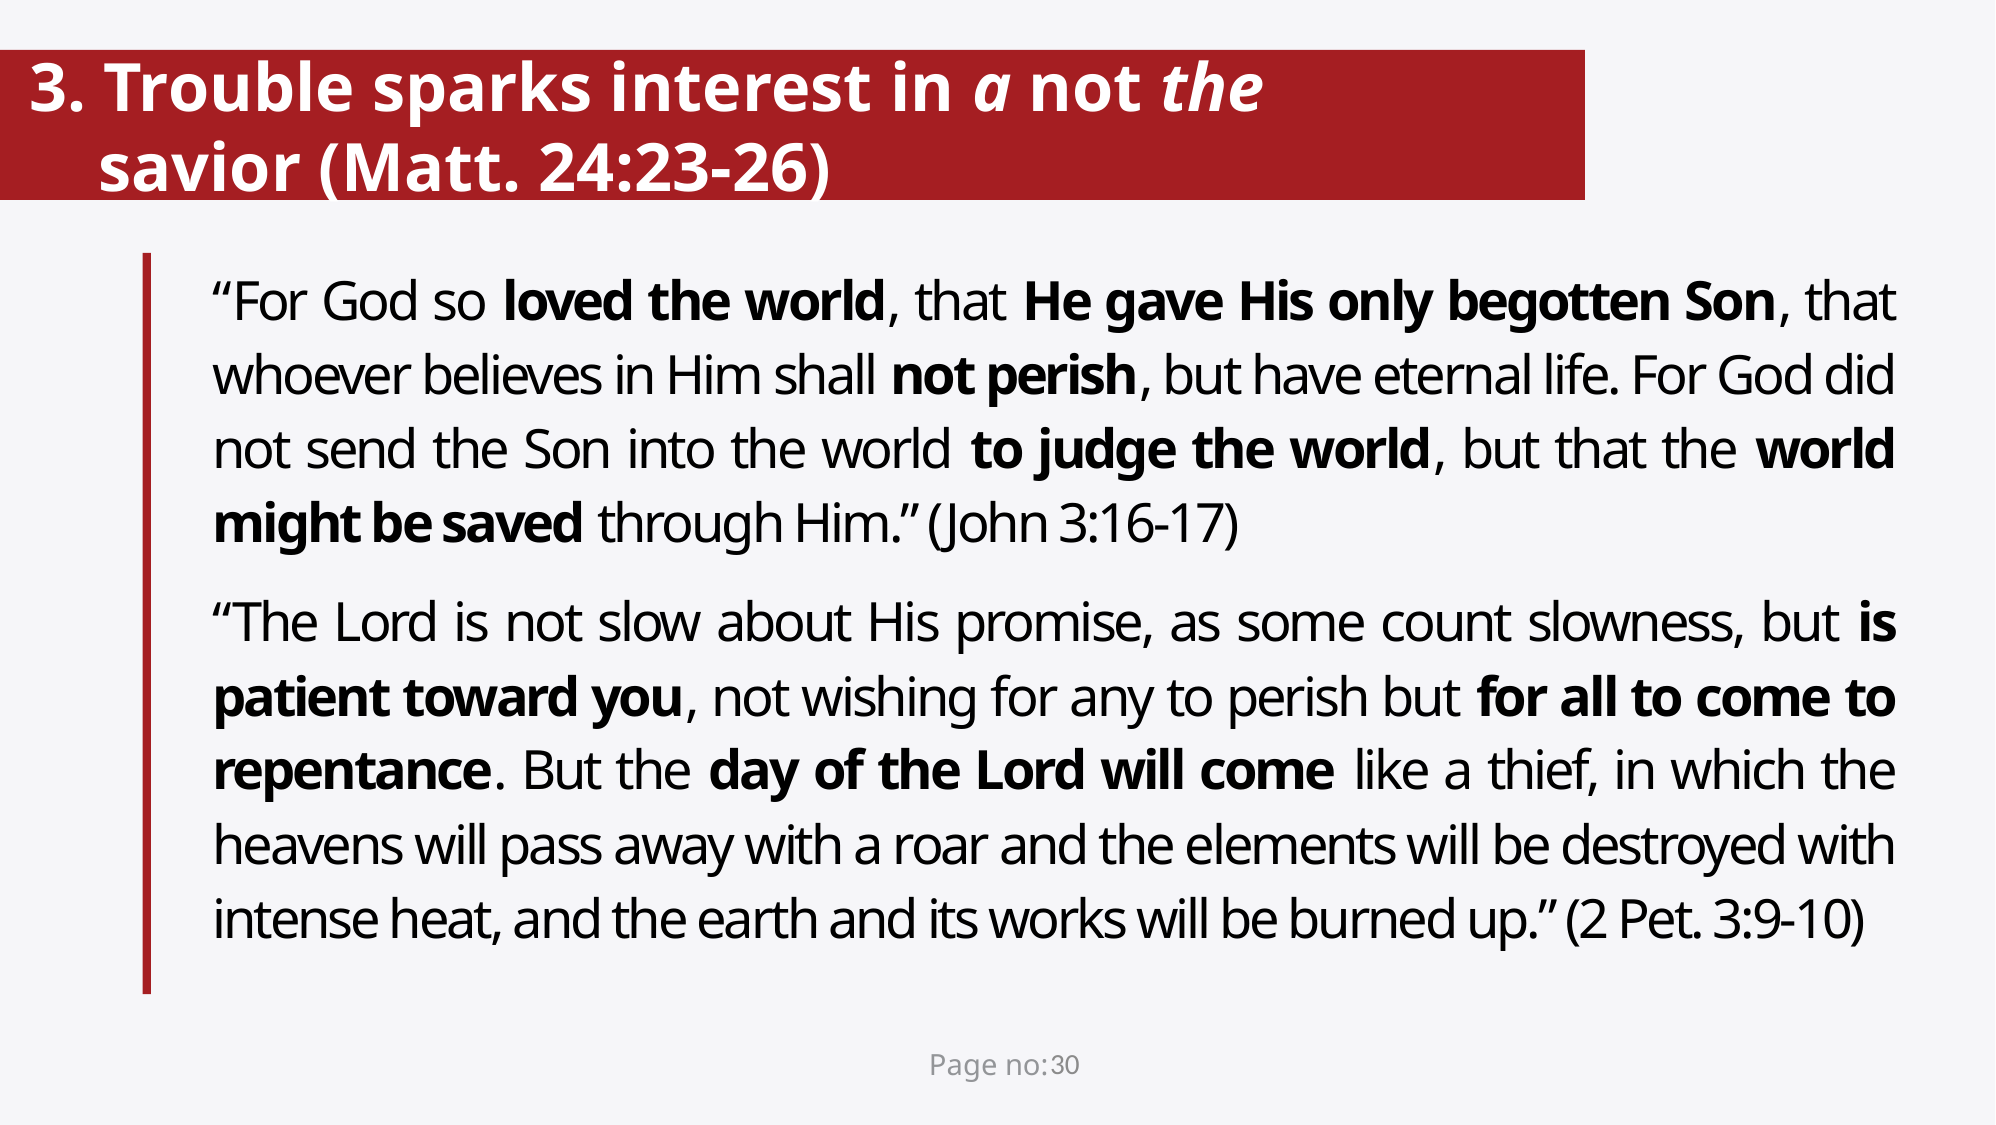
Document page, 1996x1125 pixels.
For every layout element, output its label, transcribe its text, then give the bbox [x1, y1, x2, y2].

title 3. Trouble sparks interest in a not the savior (Matt. 24:23-26) [14, 62, 1810, 188]
subtitle “For God so loved the world, that He gave His only begotten Son, that whoever believes in Him shall not perish, but have eternal life. For God did not send the Son into the world to judge the world, but that the world might be saved through Him.” (John 3:16-17) “The Lord is not slow about His promise, as some count slowness, but is patient toward you, not wishing for any to perish but for all to come to repentance. But the day of the Lord will come like a thief, in which the heavens will pass away with a roar and the elements will be destroyed with intense heat, and the earth and its works will be burned up.” (2 Pet. 3:9-10) [197, 249, 1910, 1000]
